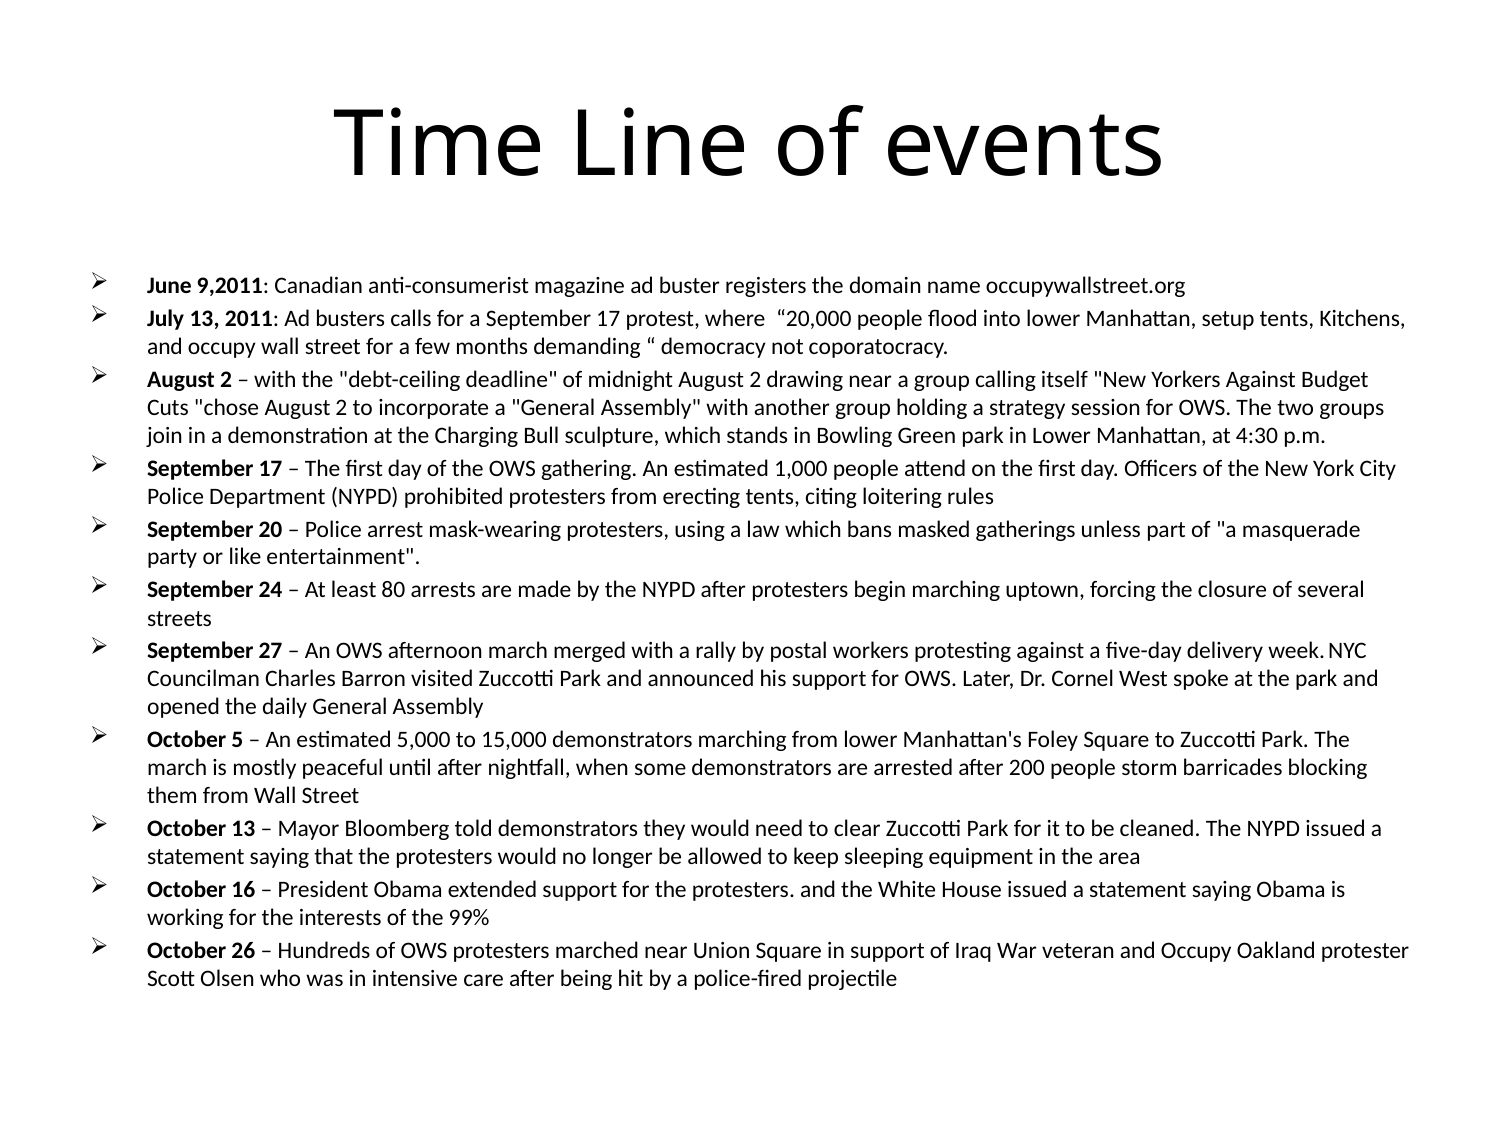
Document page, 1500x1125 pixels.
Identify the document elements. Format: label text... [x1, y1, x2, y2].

list June 9,2011: Canadian anti-consumerist magazine ad buster registers the domain name occupywallstreet.org July 13, 2011: Ad busters calls for a September 17 protest, where “20,000 people flood into lower Manhattan, setup tents, Kitchens, and occupy wall street for a few months demanding “ democracy not coporatocracy. August 2 – with the "debt-ceiling deadline" of midnight August 2 drawing near a group calling itself "New Yorkers Against Budget Cuts "chose August 2 to incorporate a "General Assembly" with another group holding a strategy session for OWS. The two groups join in a demonstration at the Charging Bull sculpture, which stands in Bowling Green park in Lower Manhattan, at 4:30 p.m. September 17 – The first day of the OWS gathering. An estimated 1,000 people attend on the first day. Officers of the New York City Police Department (NYPD) prohibited protesters from erecting tents, citing loitering rules September 20 – Police arrest mask-wearing protesters, using a law which bans masked gatherings unless part of "a masquerade party or like entertainment". September 24 – At least 80 arrests are made by the NYPD after protesters begin marching uptown, forcing the closure of several streets September 27 – An OWS afternoon march merged with a rally by postal workers protesting against a five-day delivery week. NYC Councilman Charles Barron visited Zuccotti Park and announced his support for OWS. Later, Dr. Cornel West spoke at the park and opened the daily General Assembly October 5 – An estimated 5,000 to 15,000 demonstrators marching from lower Manhattan's Foley Square to Zuccotti Park. The march is mostly peaceful until after nightfall, when some demonstrators are arrested after 200 people storm barricades blocking them from Wall Street October 13 – Mayor Bloomberg told demonstrators they would need to clear Zuccotti Park for it to be cleaned. The NYPD issued a statement saying that the protesters would no longer be allowed to keep sleeping equipment in the area October 16 – President Obama extended support for the protesters. and the White House issued a statement saying Obama is working for the interests of the 99% October 26 – Hundreds of OWS protesters marched near Union Square in support of Iraq War veteran and Occupy Oakland protester Scott Olsen who was in intensive care after being hit by a police-fired projectile [75, 262, 1425, 1005]
title Time Line of events [75, 45, 1425, 233]
